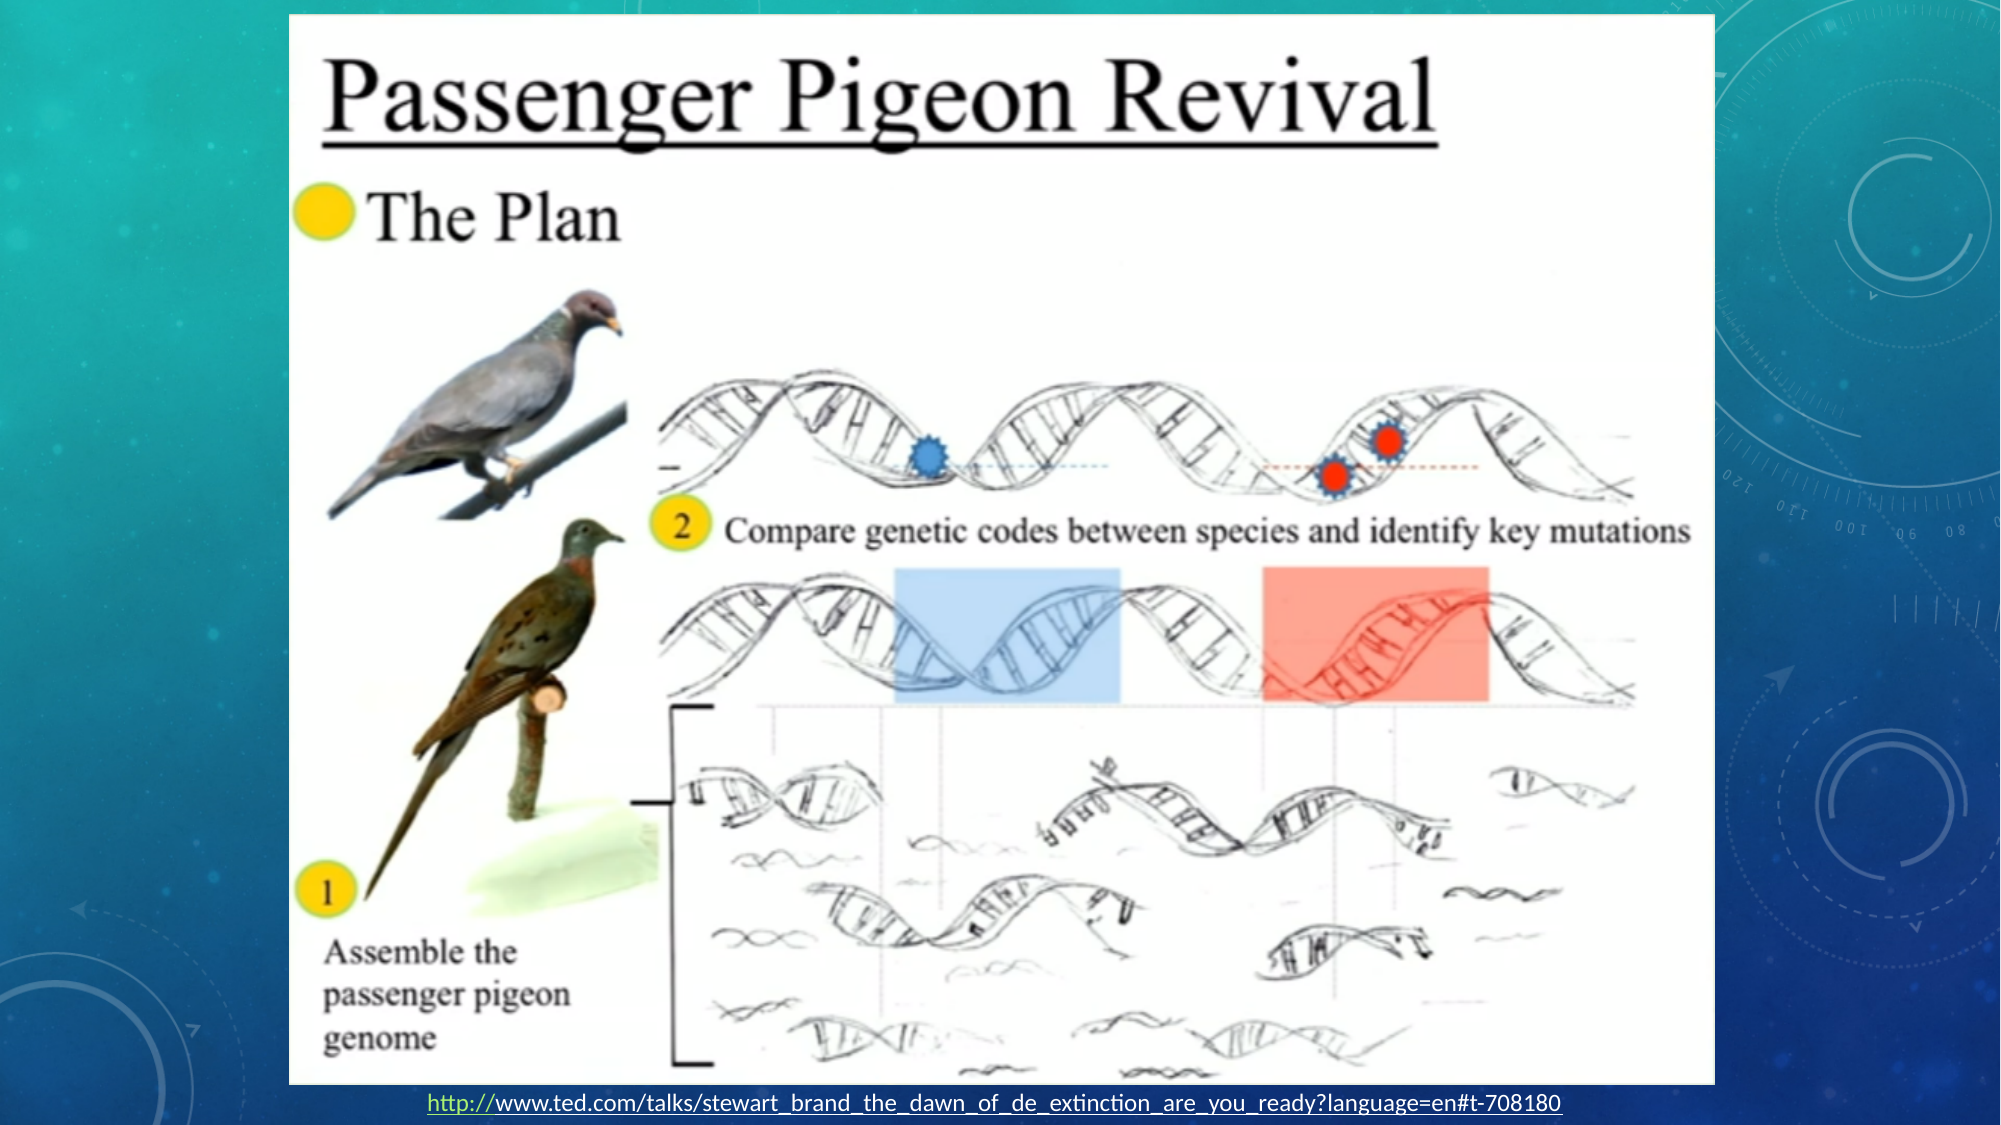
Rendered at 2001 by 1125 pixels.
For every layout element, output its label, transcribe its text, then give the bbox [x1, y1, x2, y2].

picture [0, 0, 2001, 1125]
text_box http://www.ted.com/talks/stewart_brand_the_dawn_of_de_extinction_are_you_ready?language=en#t-708180 [412, 1097, 1592, 1125]
